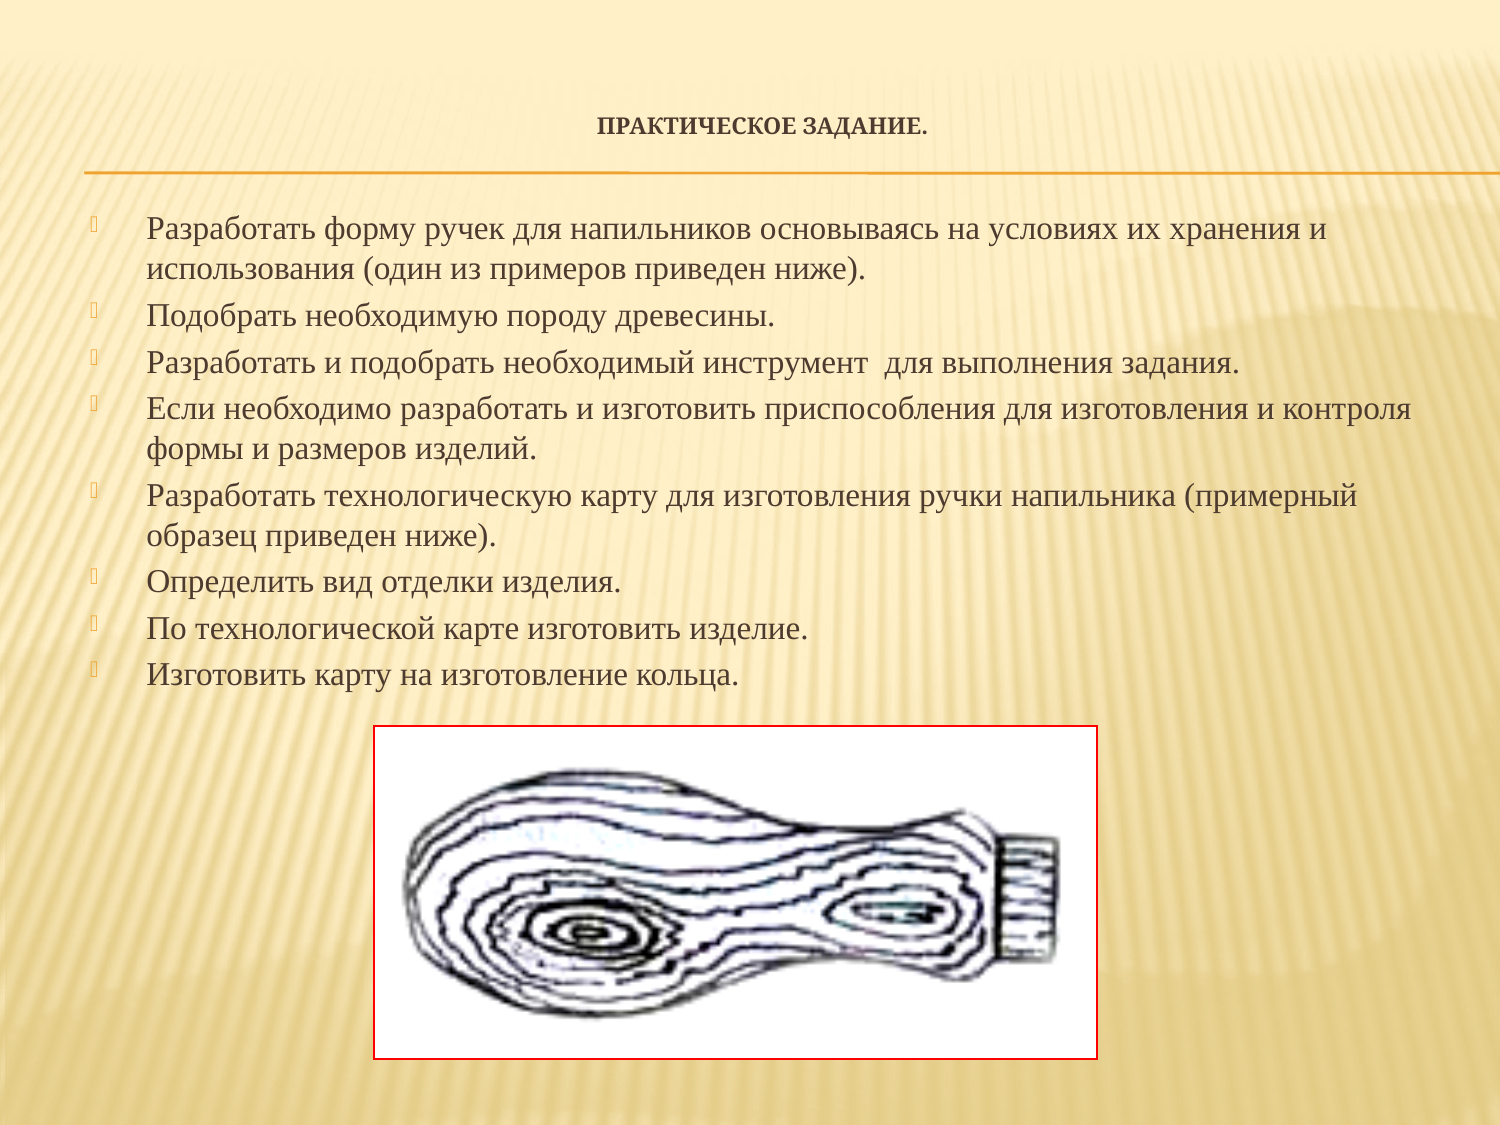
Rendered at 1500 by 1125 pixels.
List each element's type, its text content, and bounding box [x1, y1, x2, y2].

title Практическое задание. [50, 75, 1475, 176]
picture [374, 726, 1097, 1059]
list Разработать форму ручек для напильников основываясь на условиях их хранения и использования (один из примеров приведен ниже). Подобрать необходимую породу древесины. Разработать и подобрать необходимый инструмент для выполнения задания. Если необходимо разработать и изготовить приспособления для изготовления и контроля формы и размеров изделий. Разработать технологическую карту для изготовления ручки напильника (примерный образец приведен ниже). Определить вид отделки изделия. По технологической карте изготовить изделие. Изготовить карту на изготовление кольца. [74, 198, 1466, 704]
